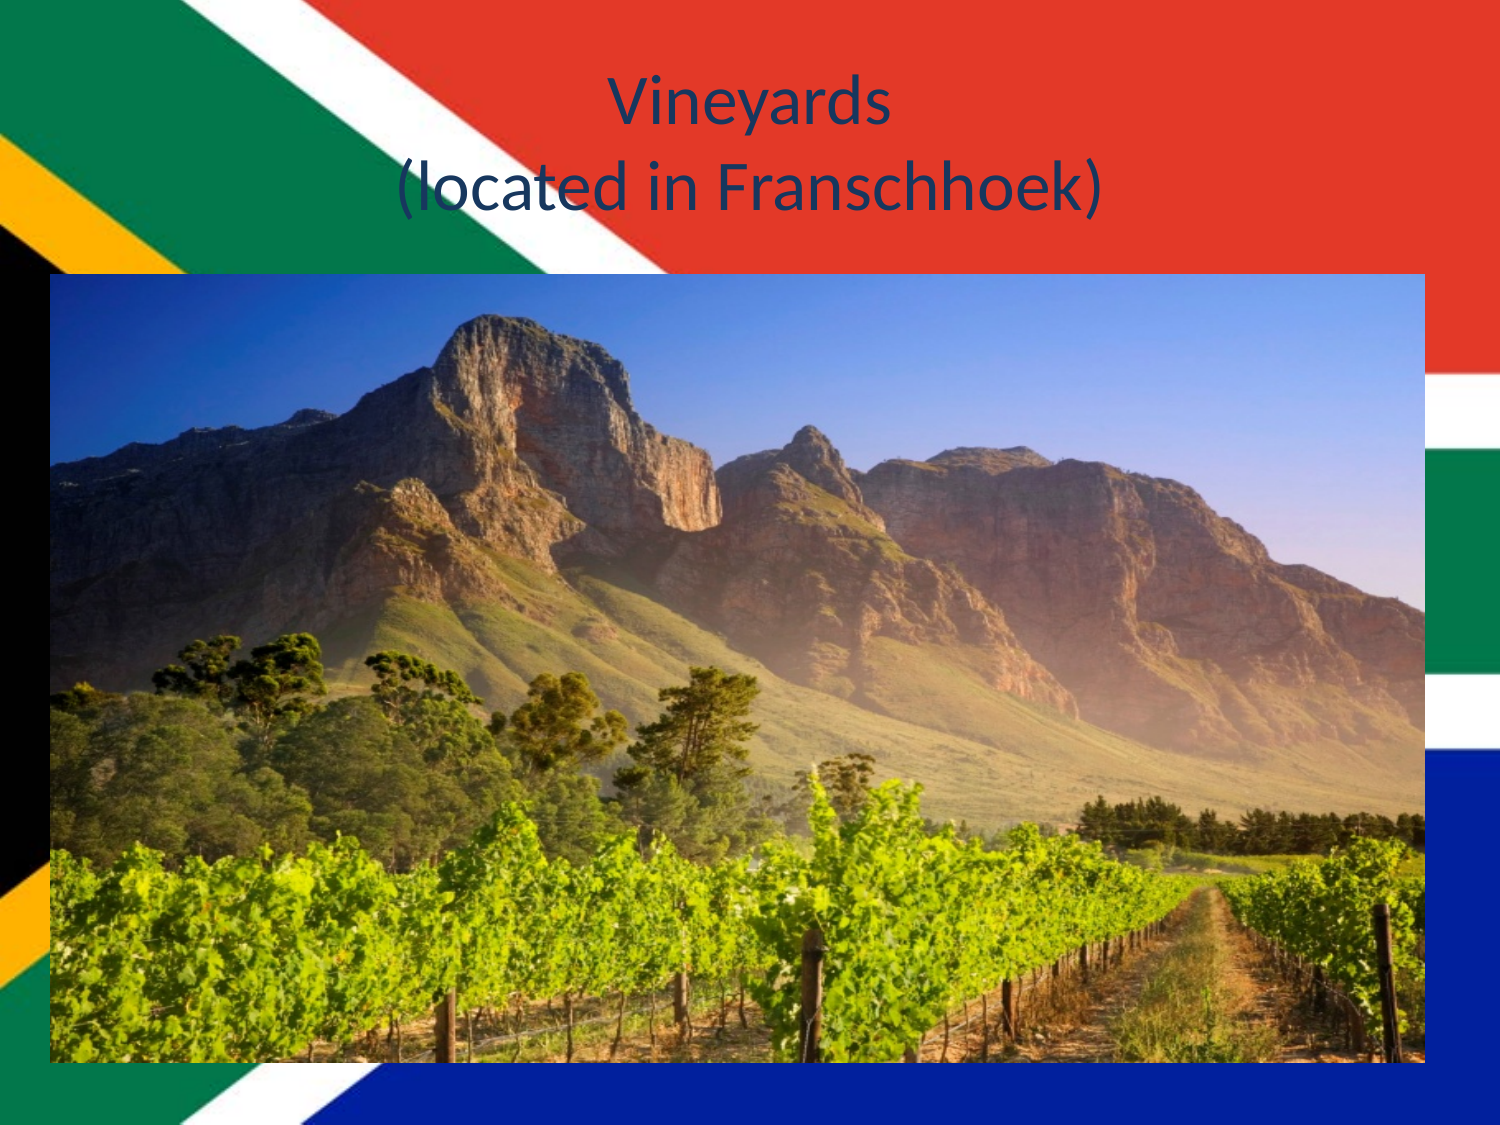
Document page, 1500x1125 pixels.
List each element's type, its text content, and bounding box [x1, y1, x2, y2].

title Vineyards (located in Franschhoek) [74, 44, 1426, 233]
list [49, 274, 1426, 1063]
picture [0, 0, 1500, 1125]
